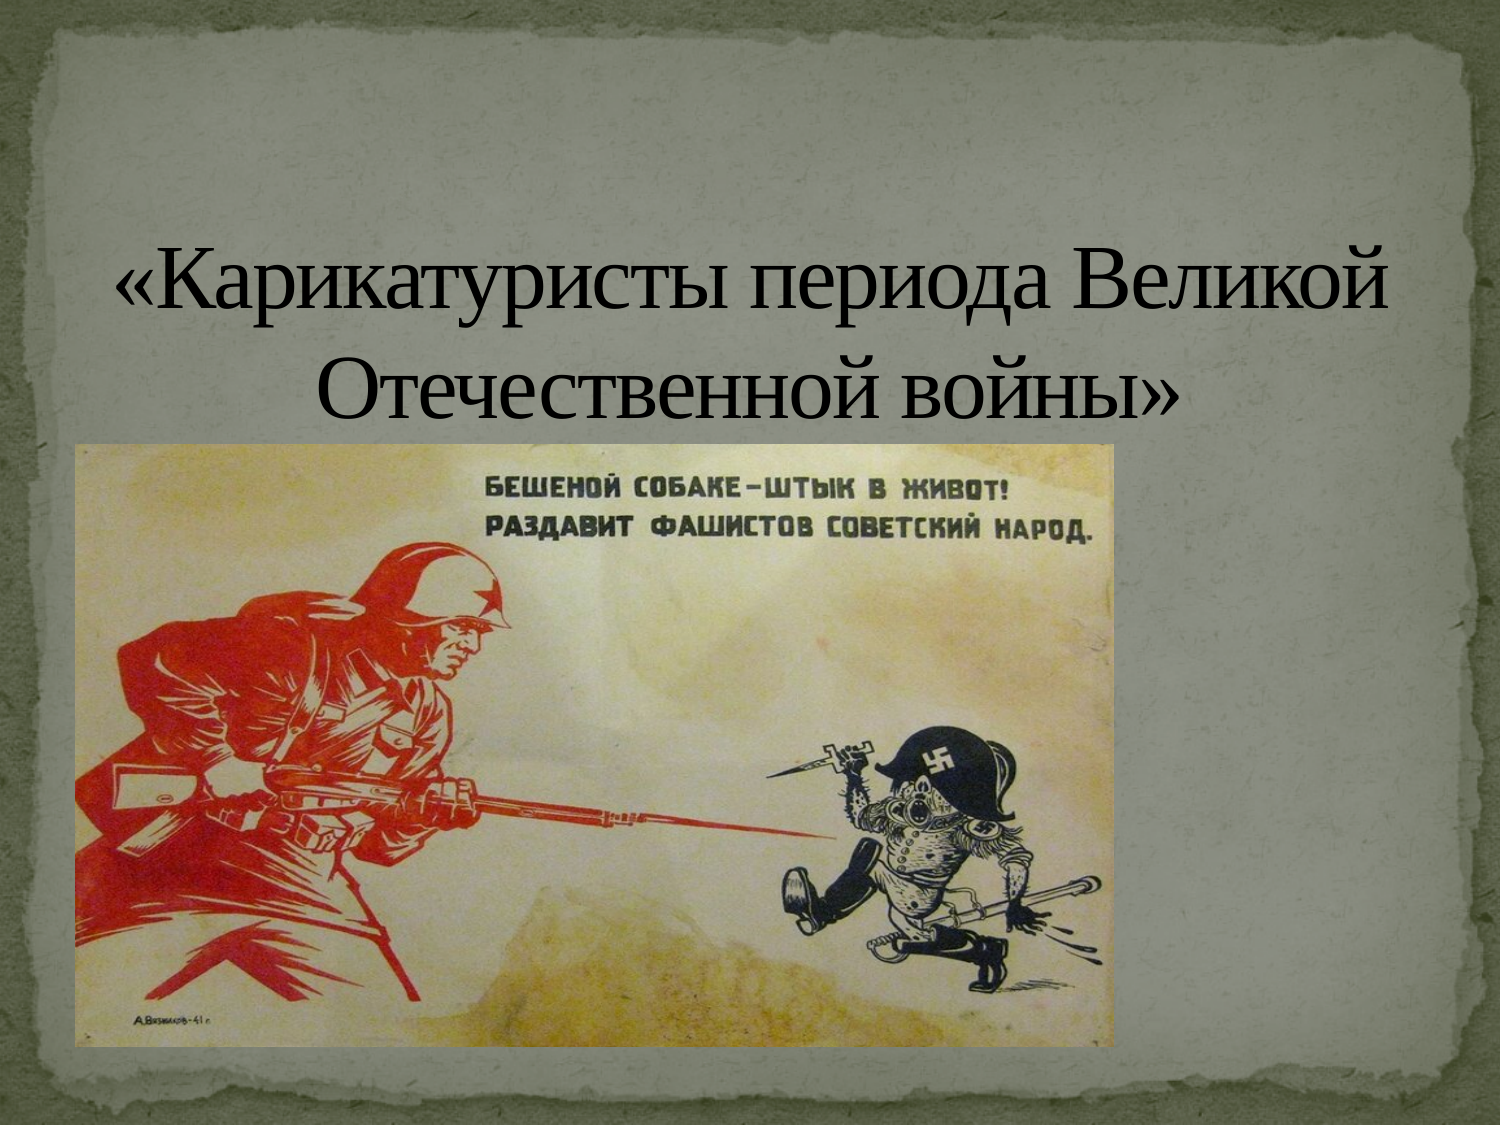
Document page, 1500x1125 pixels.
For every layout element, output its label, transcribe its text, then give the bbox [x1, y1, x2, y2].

title «Карикатуристы периода Великой Отечественной войны» [74, 24, 1425, 445]
picture [75, 444, 1114, 1047]
